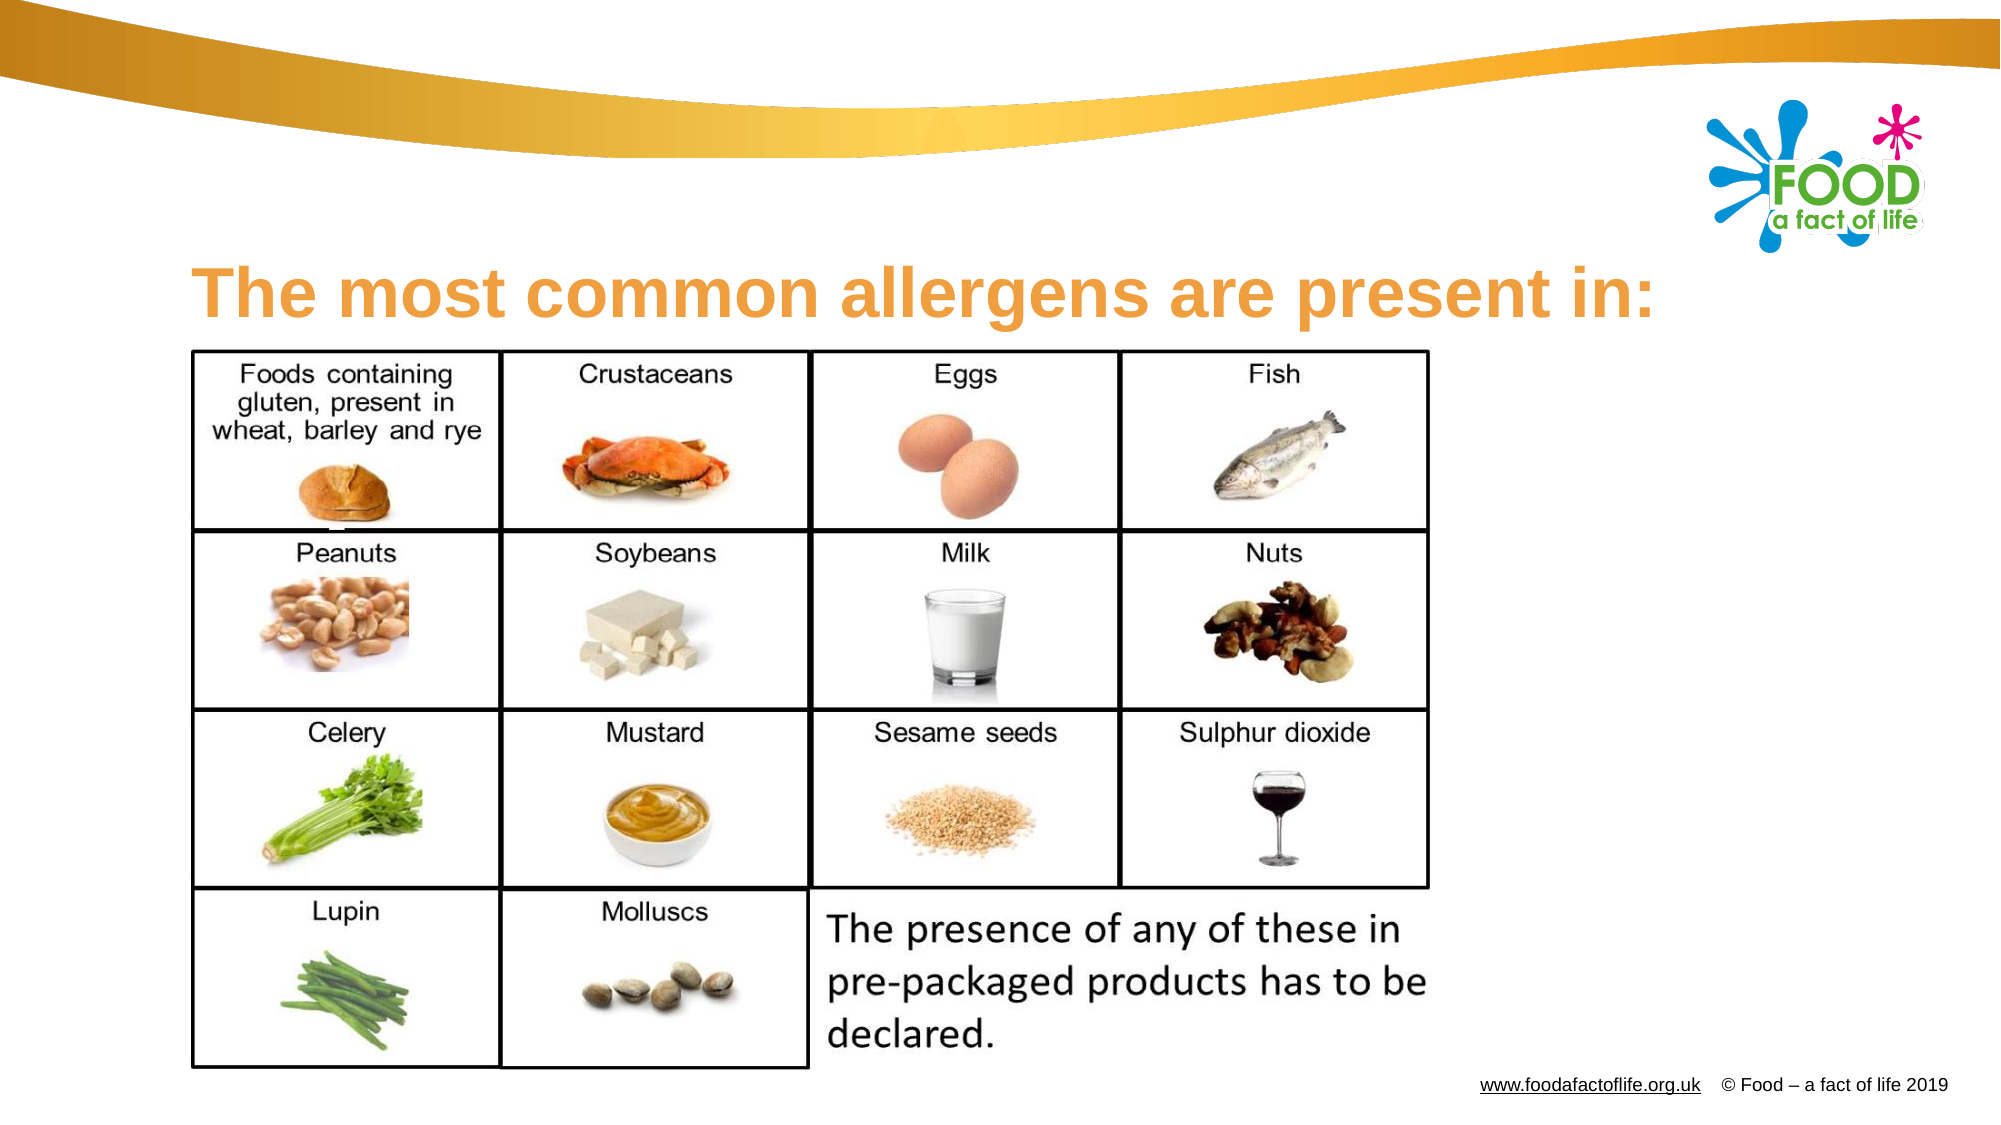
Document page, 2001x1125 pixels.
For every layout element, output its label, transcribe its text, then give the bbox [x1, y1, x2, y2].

picture [0, 0, 2000, 1125]
title The most common allergens are present in: [191, 256, 1787, 375]
